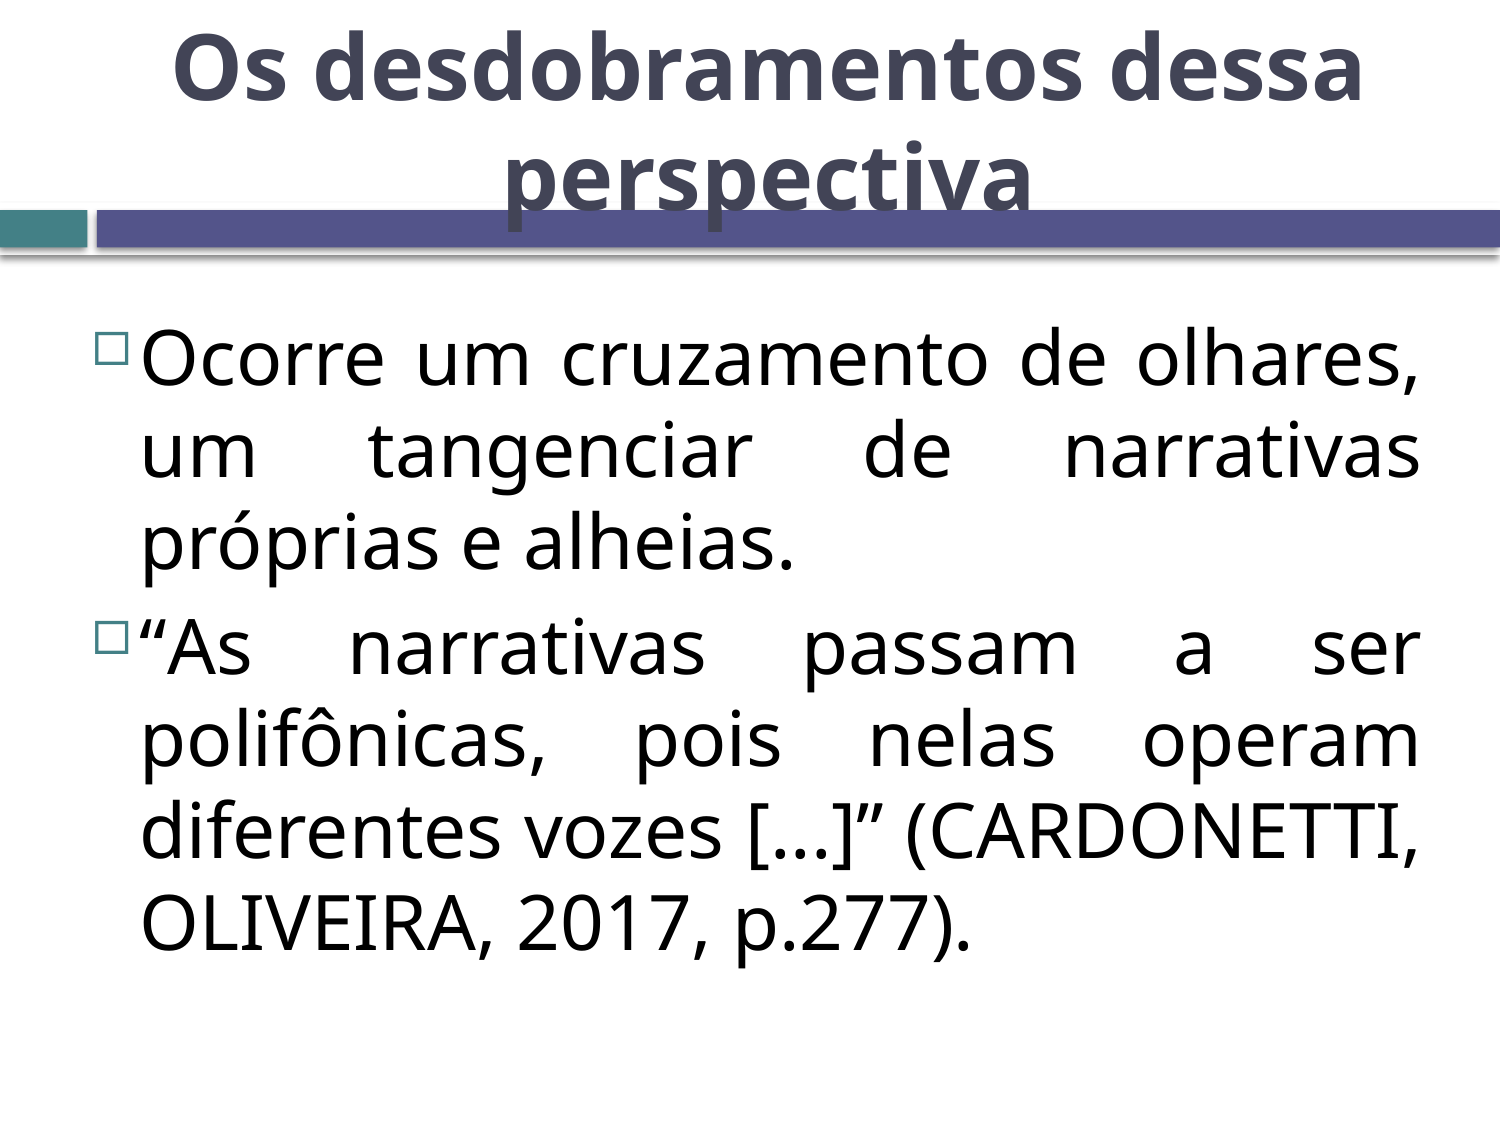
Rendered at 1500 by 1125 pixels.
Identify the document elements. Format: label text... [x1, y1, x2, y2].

list Ocorre um cruzamento de olhares, um tangenciar de narrativas próprias e alheias. “As narrativas passam a ser polifônicas, pois nelas operam diferentes vozes [...]” (CARDONETTI, OLIVEIRA, 2017, p.277). [76, 196, 1438, 1071]
title Os desdobramentos dessa perspectiva [100, 37, 1438, 196]
